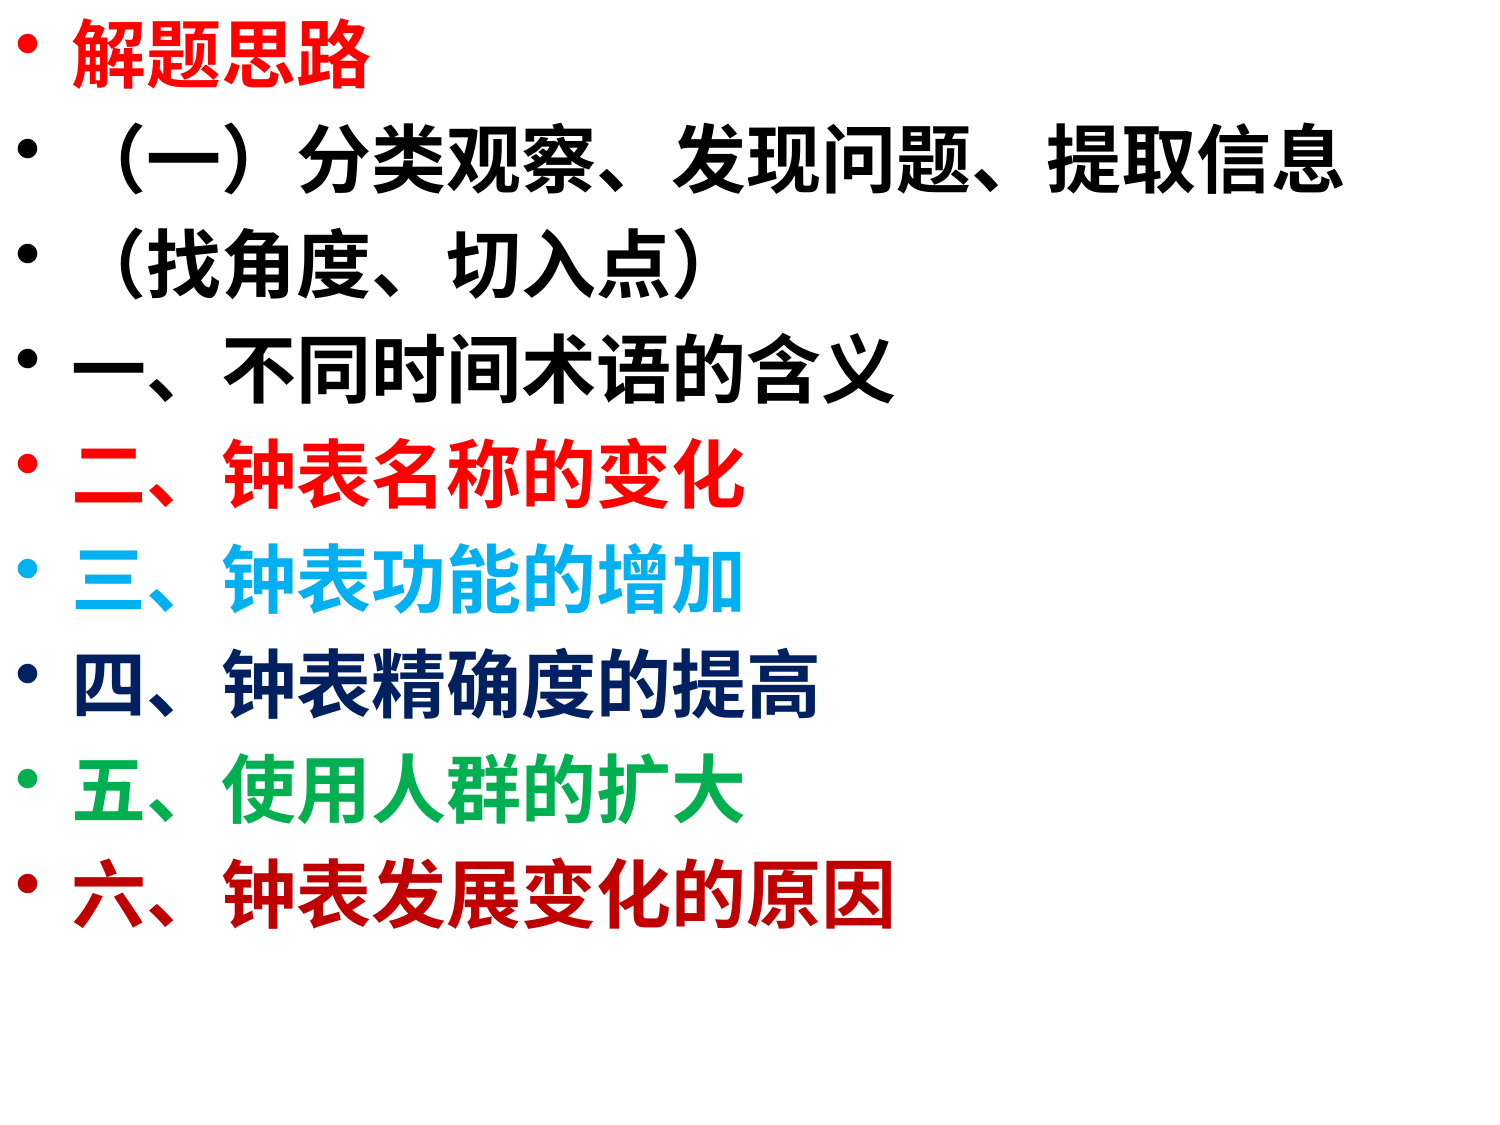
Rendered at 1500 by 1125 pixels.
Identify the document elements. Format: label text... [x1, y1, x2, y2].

list 解题思路 （一）分类观察、发现问题、提取信息 （找角度、切入点） 一、不同时间术语的含义 二、钟表名称的变化 三、钟表功能的增加 四、钟表精确度的提高 五、使用人群的扩大 六、钟表发展变化的原因 [0, 0, 1500, 1125]
